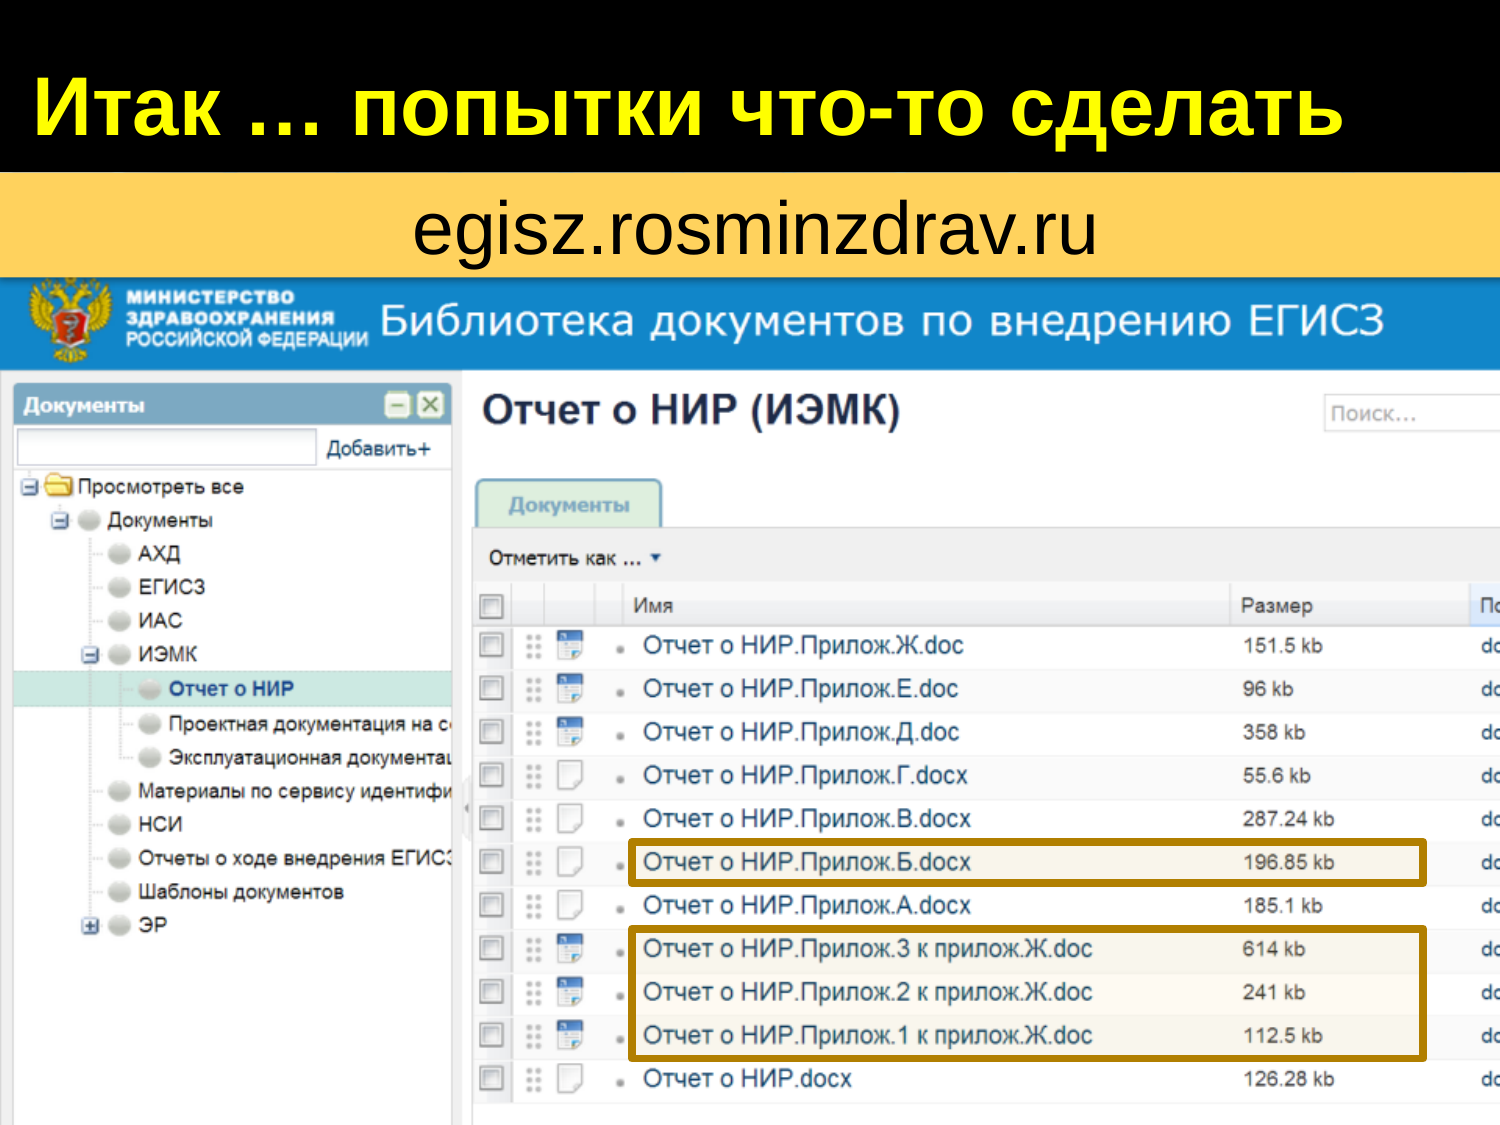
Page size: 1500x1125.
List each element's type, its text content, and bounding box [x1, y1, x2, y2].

text_box Итак … попытки что-то сделать [17, 44, 1459, 160]
picture [0, 172, 1500, 1125]
